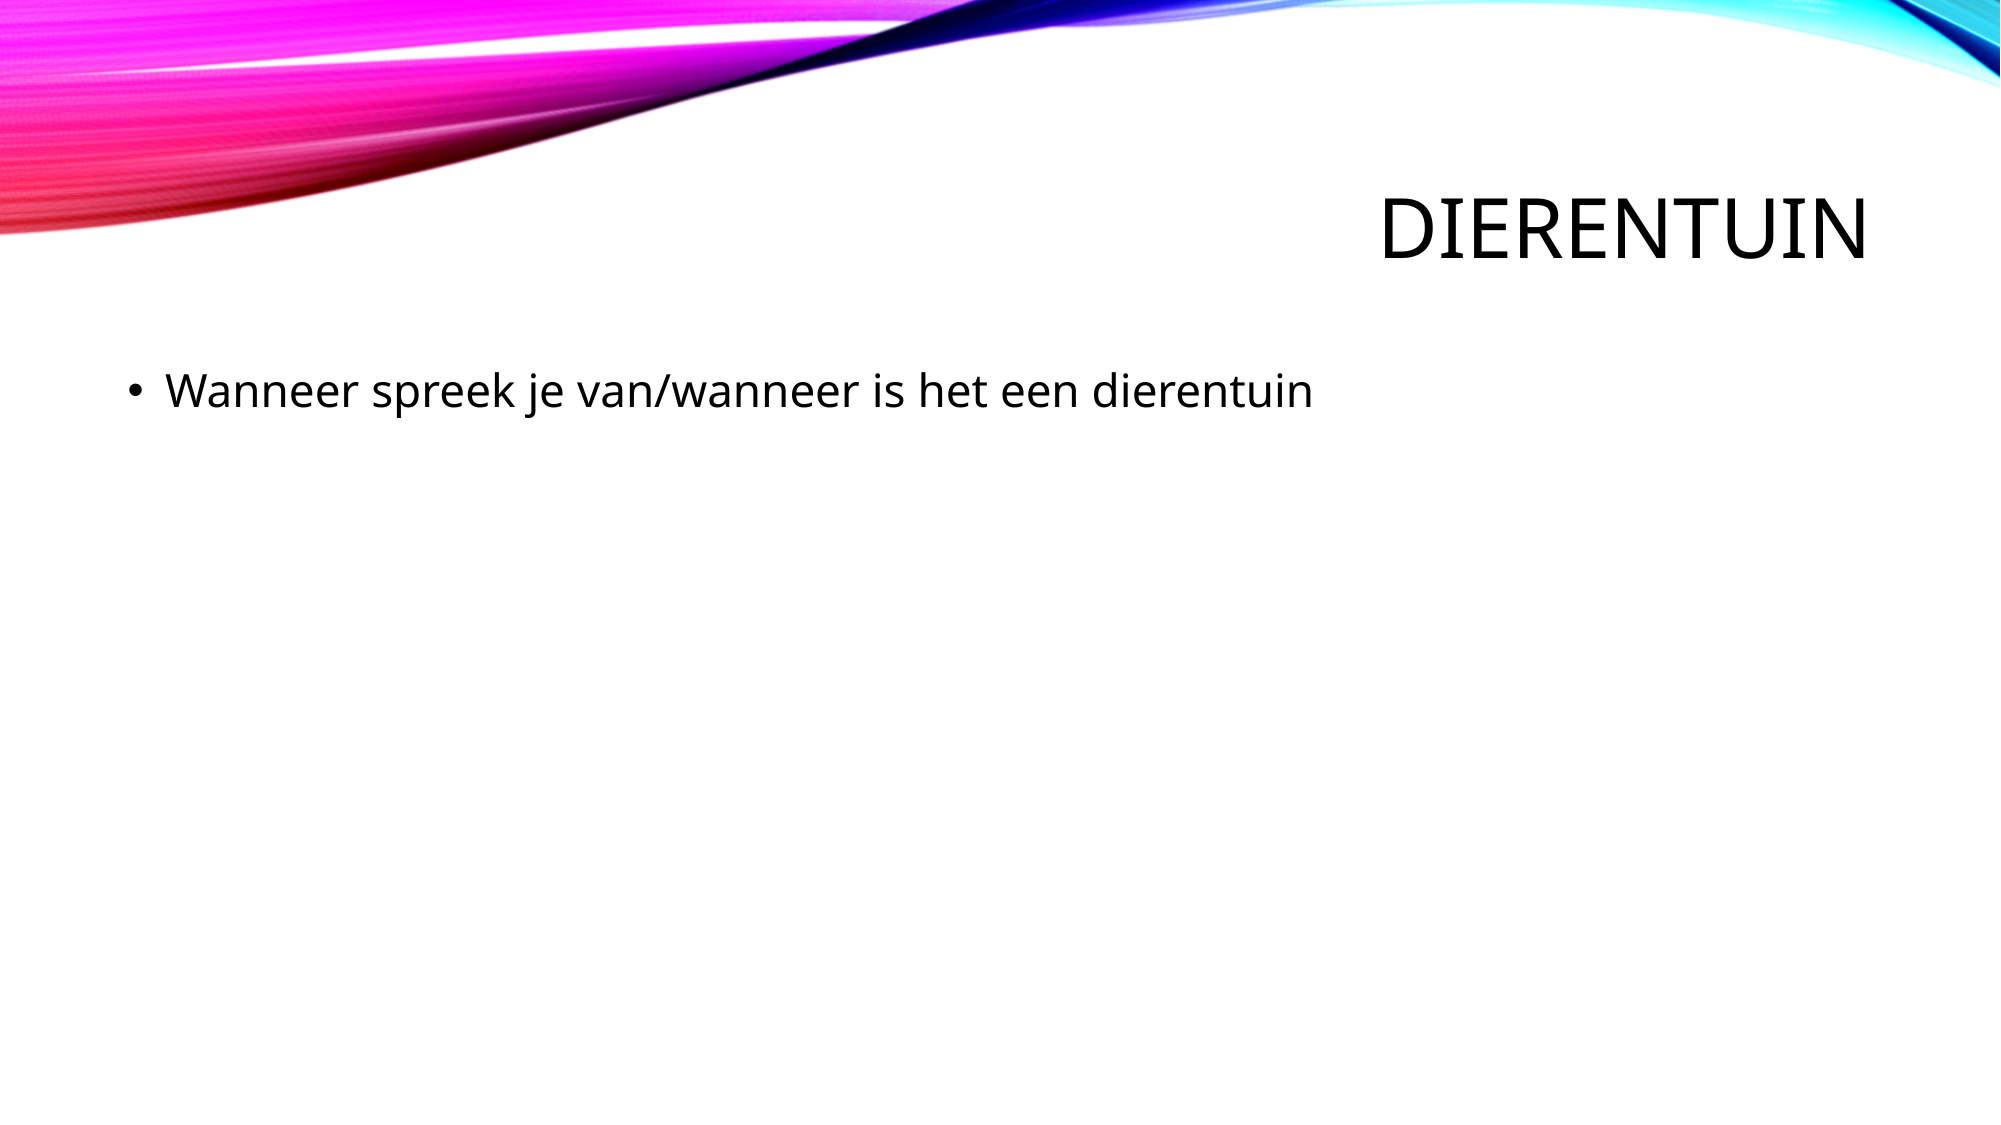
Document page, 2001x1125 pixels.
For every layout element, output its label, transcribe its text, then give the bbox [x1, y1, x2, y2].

picture [1890, 0, 2000, 75]
picture [1910, 0, 2000, 45]
title Dierentuin [474, 125, 1888, 338]
picture [0, 0, 2000, 237]
list Wanneer spreek je van/wanneer is het een dierentuin [112, 360, 1888, 1021]
